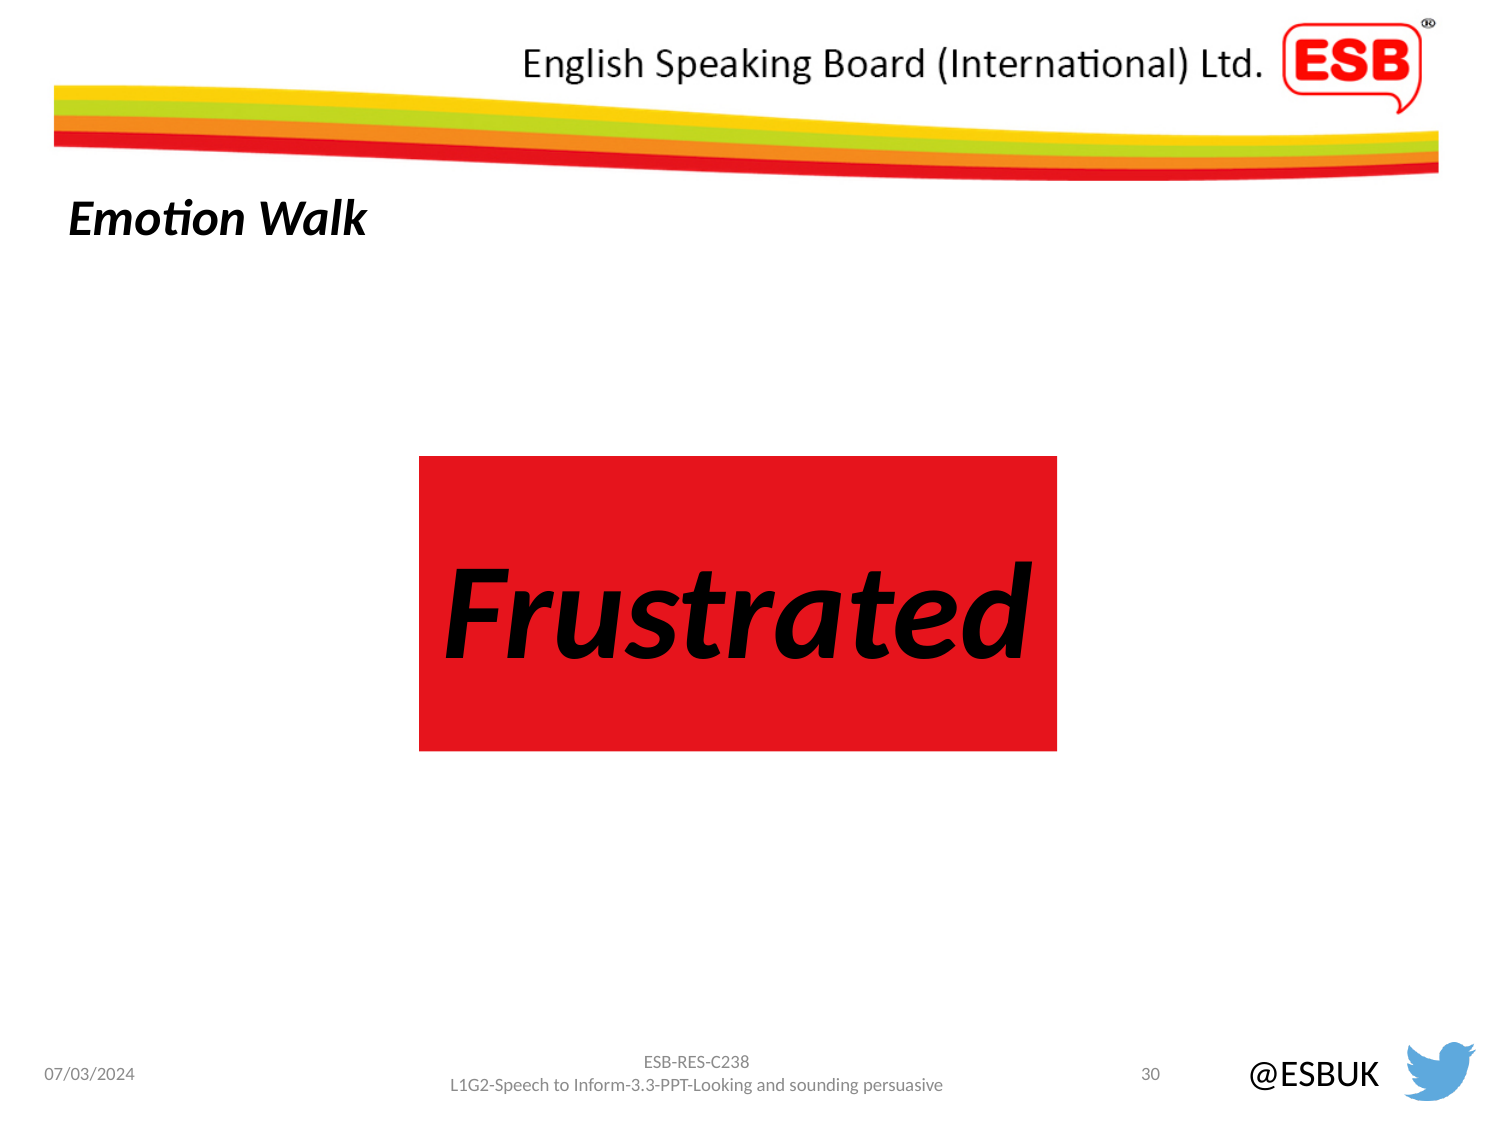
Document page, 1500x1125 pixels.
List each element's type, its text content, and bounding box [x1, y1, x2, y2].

picture [1404, 1042, 1476, 1101]
footer ESB-RES-C238 L1G2-Speech to Inform-3.3-PPT-Looking and sounding persuasive [395, 1042, 930, 1103]
title Emotion Walk [53, 183, 1347, 255]
picture [0, 0, 1500, 189]
text_box Frustrated [418, 455, 1058, 753]
slide_number 30 [930, 1042, 1176, 1103]
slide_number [29, 1042, 367, 1103]
